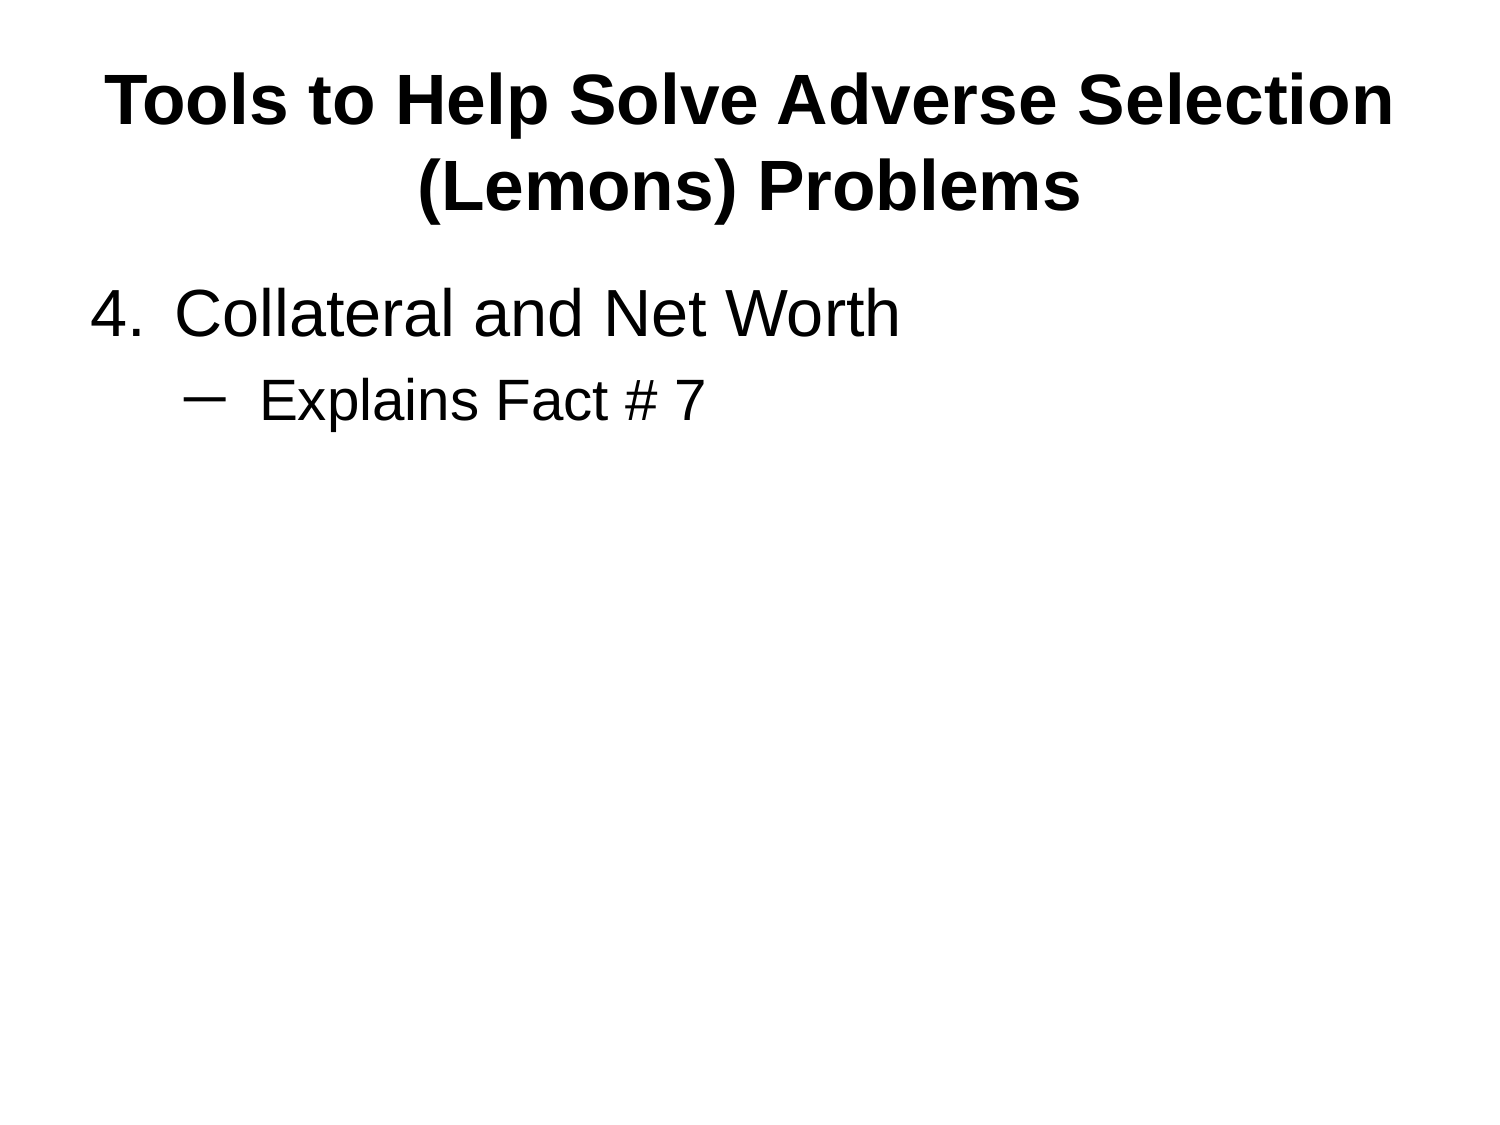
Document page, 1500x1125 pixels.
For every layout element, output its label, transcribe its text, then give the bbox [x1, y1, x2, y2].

list Collateral and Net Worth Explains Fact # 7 [75, 262, 1425, 1005]
title Tools to Help Solve Adverse Selection (Lemons) Problems [75, 45, 1425, 233]
